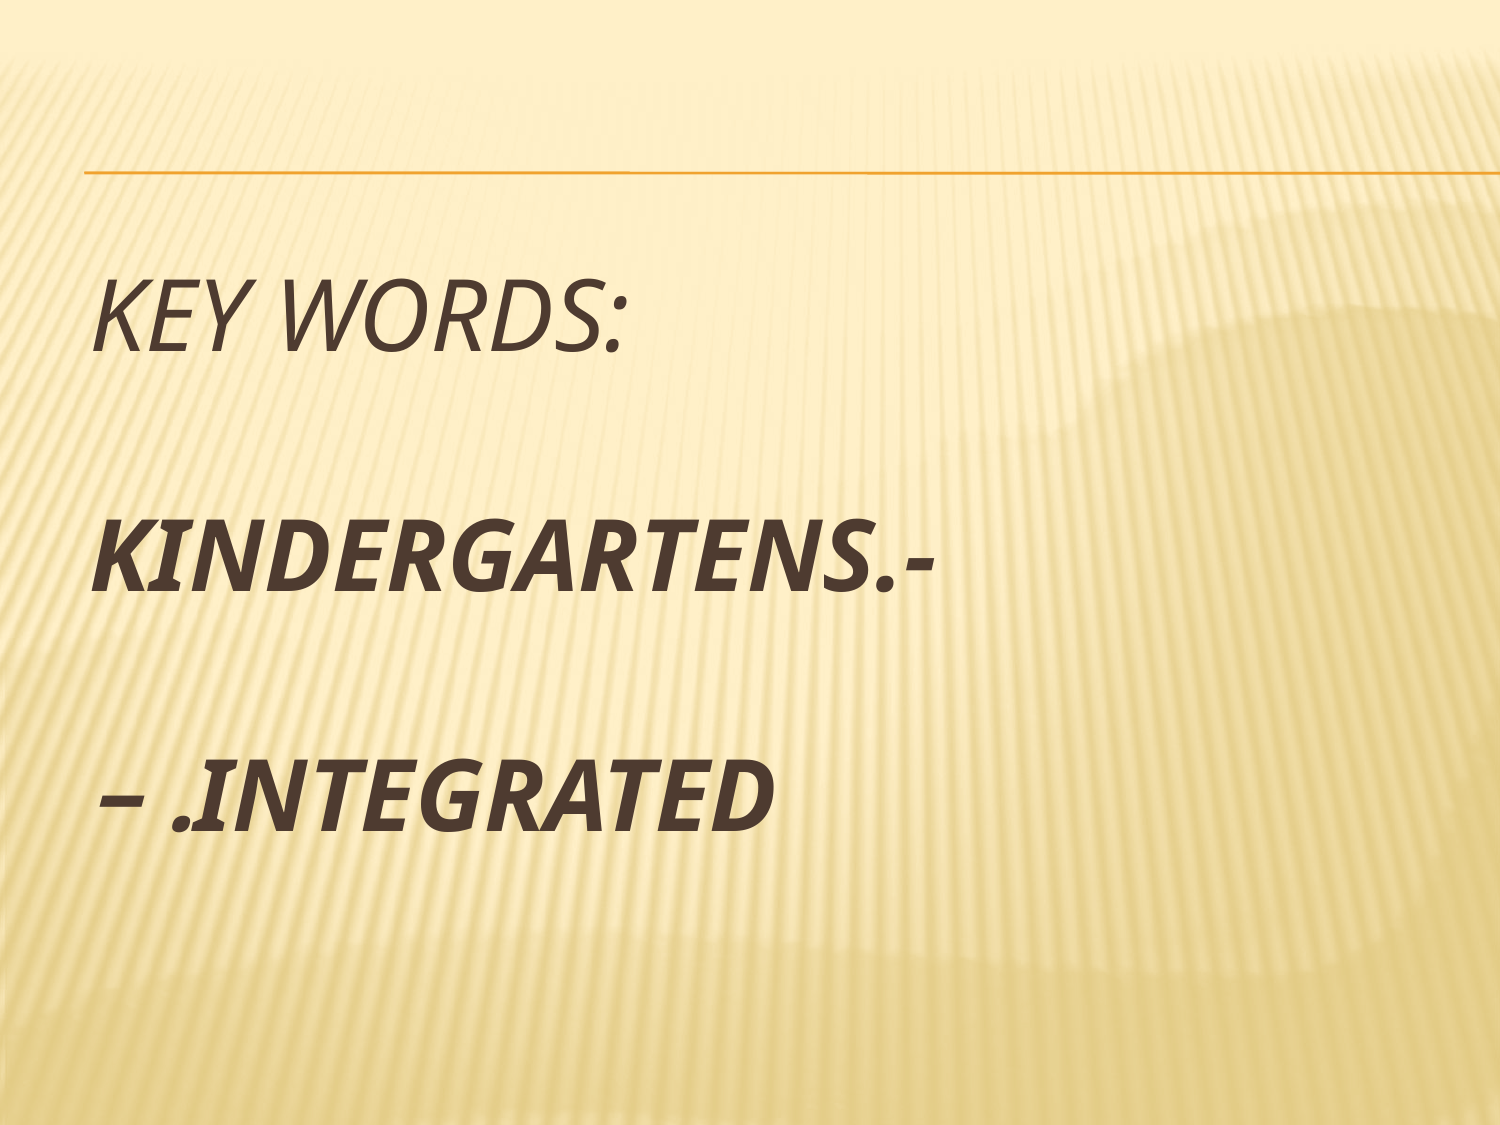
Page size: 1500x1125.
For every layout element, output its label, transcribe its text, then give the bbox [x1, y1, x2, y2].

title Key words: Kindergartens.- Integrated. – [75, 45, 1425, 1059]
